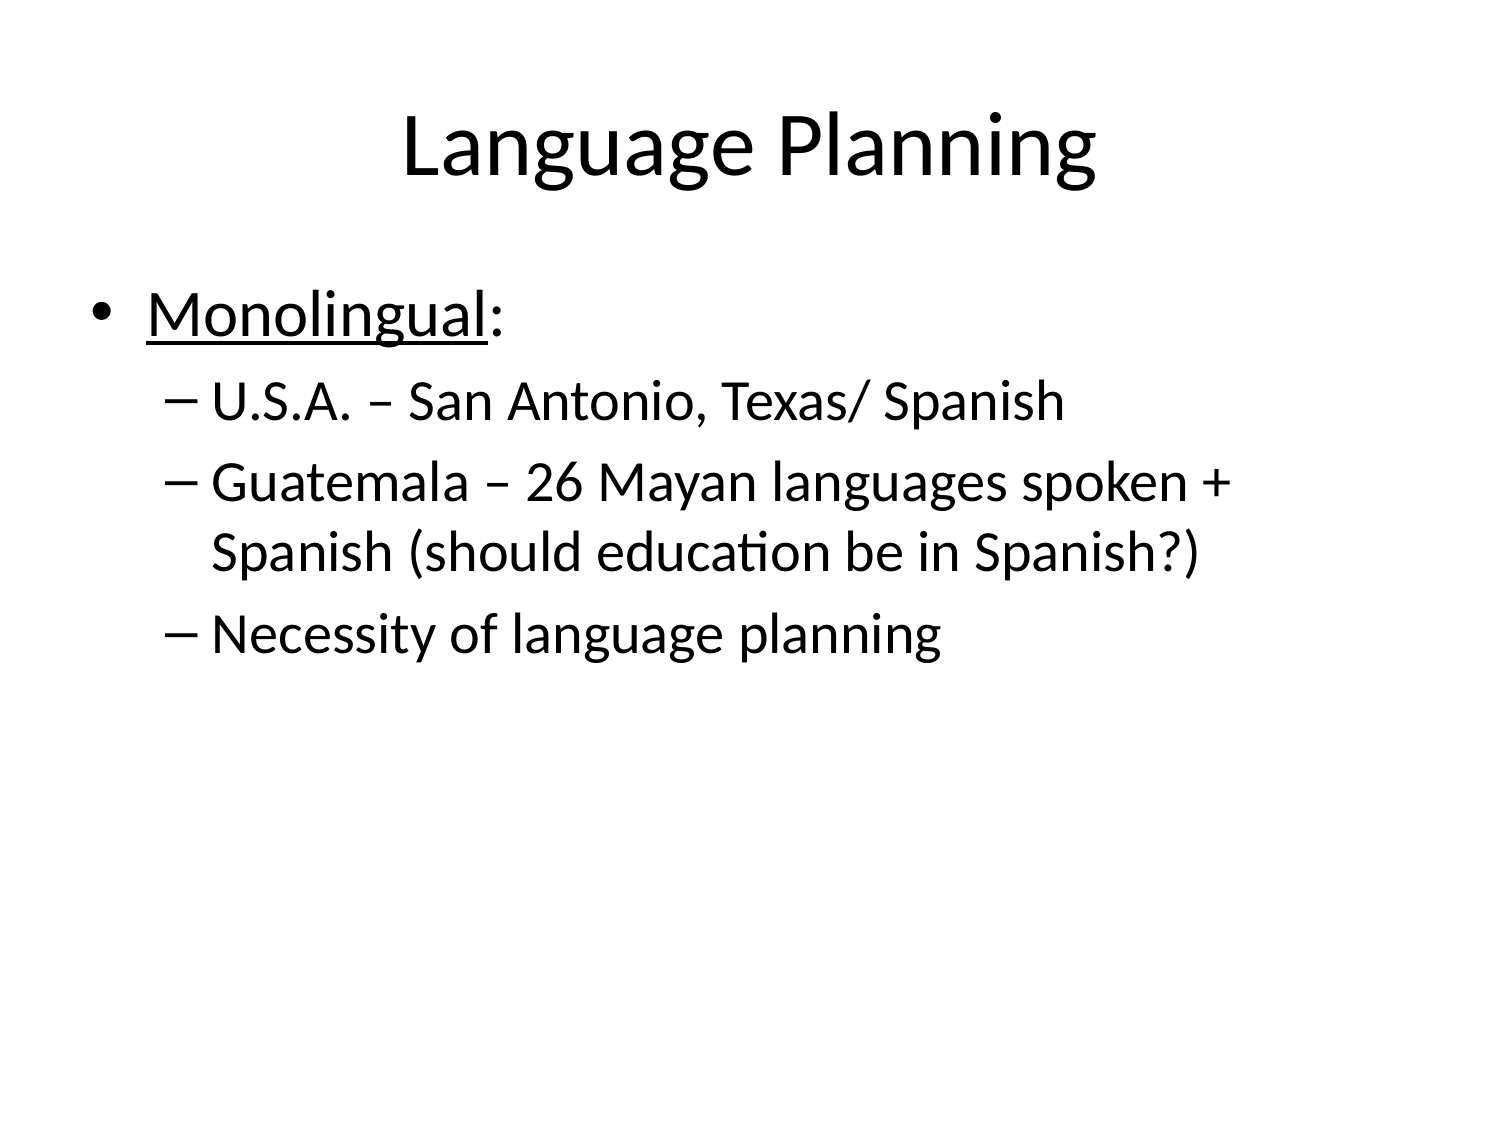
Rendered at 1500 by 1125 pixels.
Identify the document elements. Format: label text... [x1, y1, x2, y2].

list Monolingual: U.S.A. – San Antonio, Texas/ Spanish Guatemala – 26 Mayan languages spoken + Spanish (should education be in Spanish?) Necessity of language planning [75, 262, 1425, 1005]
title Language Planning [75, 45, 1425, 233]
